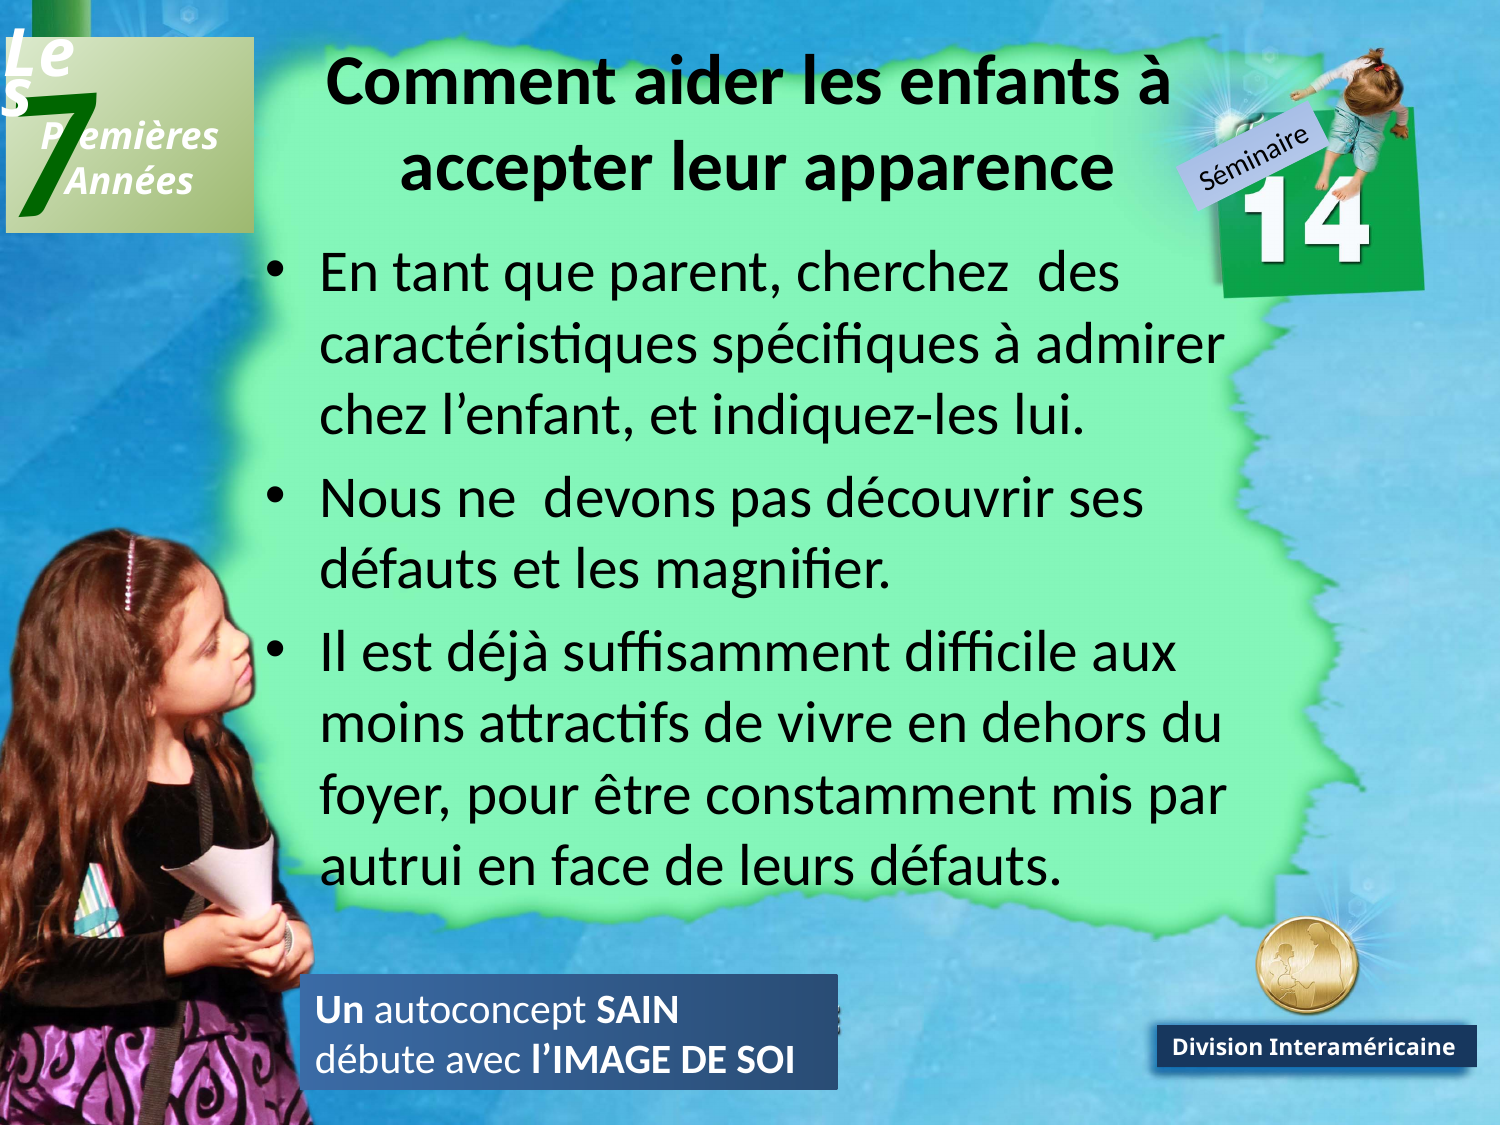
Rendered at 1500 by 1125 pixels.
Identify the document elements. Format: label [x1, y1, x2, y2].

picture [0, 0, 1500, 1125]
text_box [0, 24, 255, 263]
